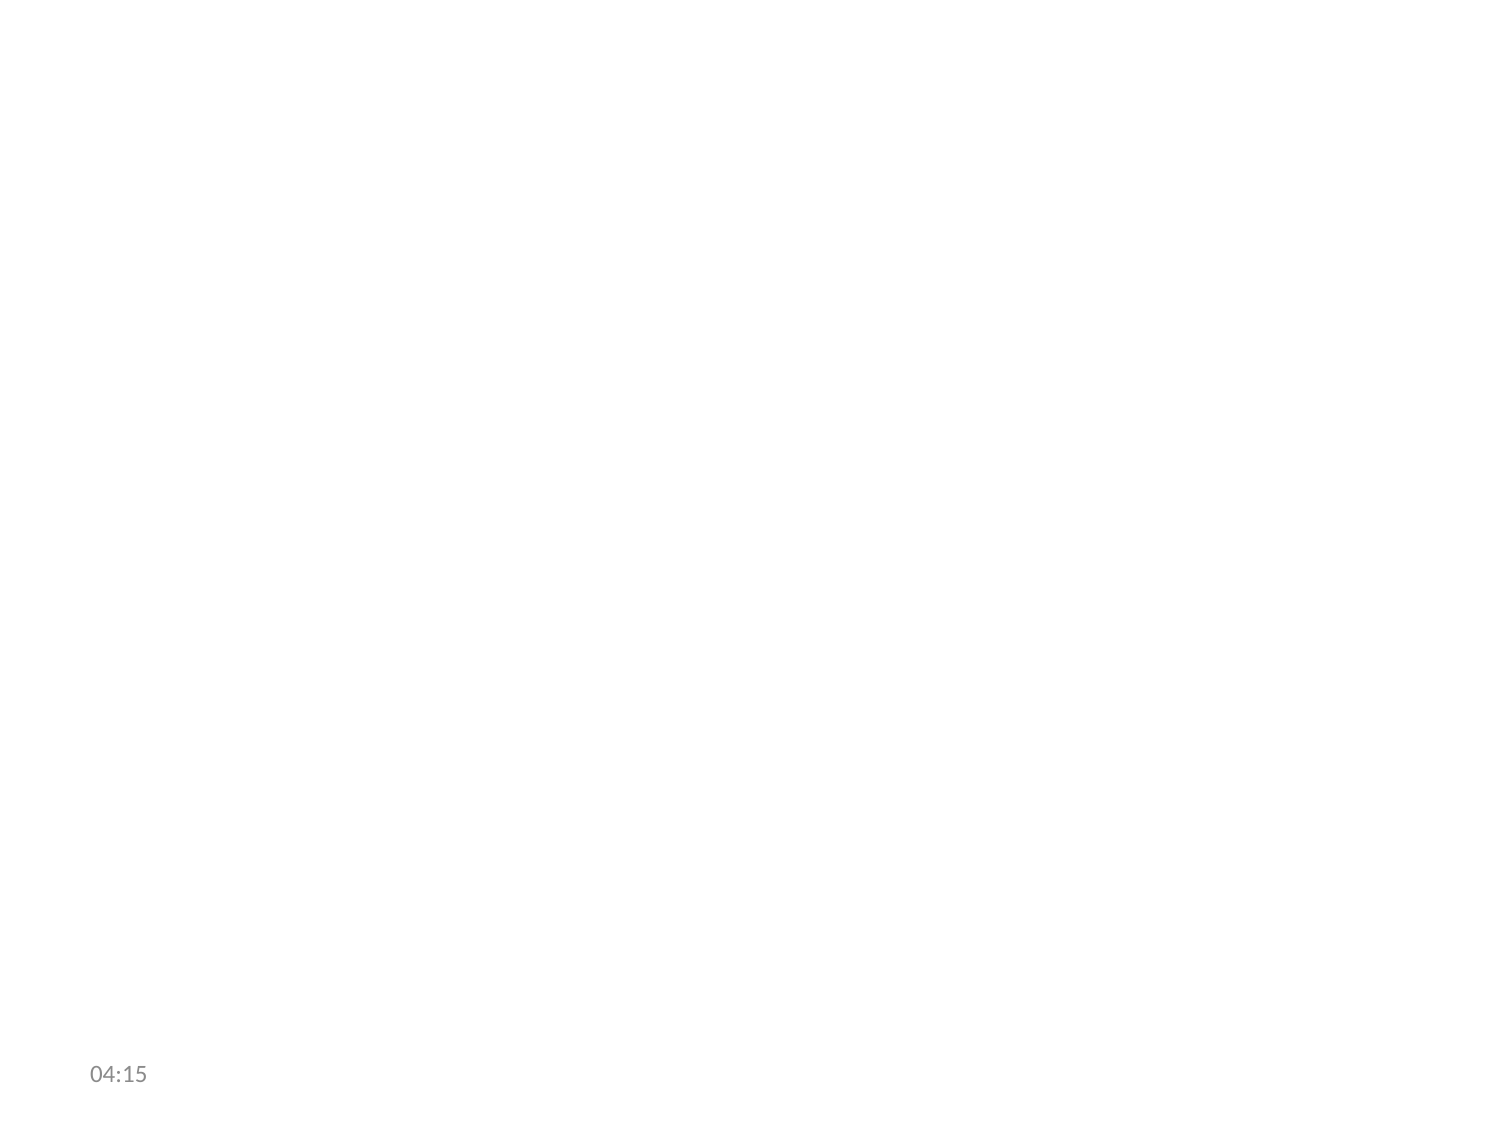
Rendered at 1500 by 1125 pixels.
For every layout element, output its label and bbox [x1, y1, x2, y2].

slide_number [75, 1042, 425, 1103]
